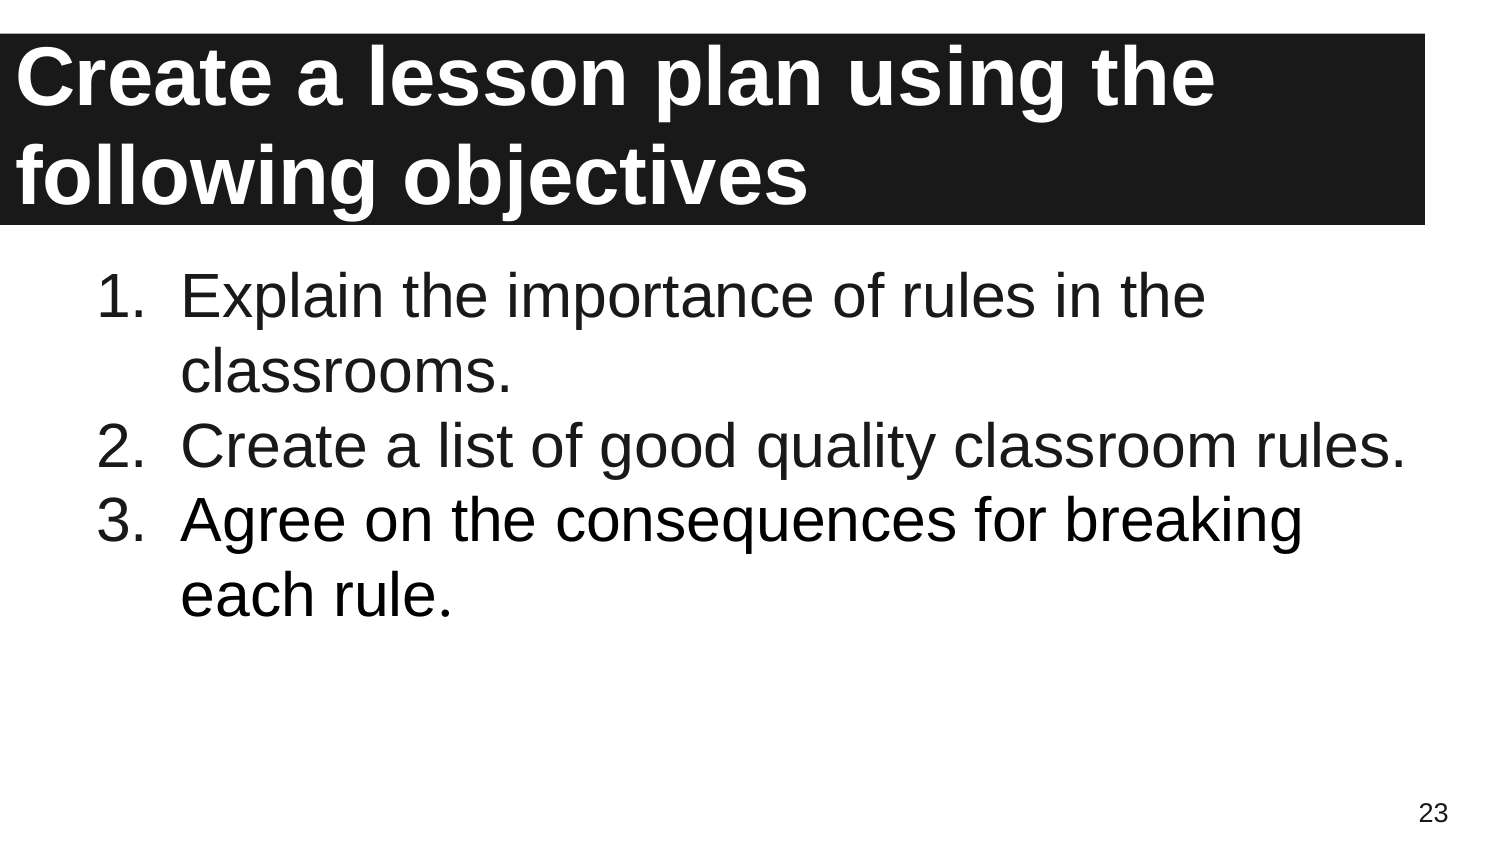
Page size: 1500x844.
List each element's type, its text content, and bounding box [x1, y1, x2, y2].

list Explain the importance of rules in the classrooms. Create a list of good quality classroom rules. Agree on the consequences for breaking each rule. [75, 239, 1425, 808]
title Create a lesson plan using the following objectives [0, 49, 1448, 237]
slide_number 23 [1403, 779, 1494, 844]
